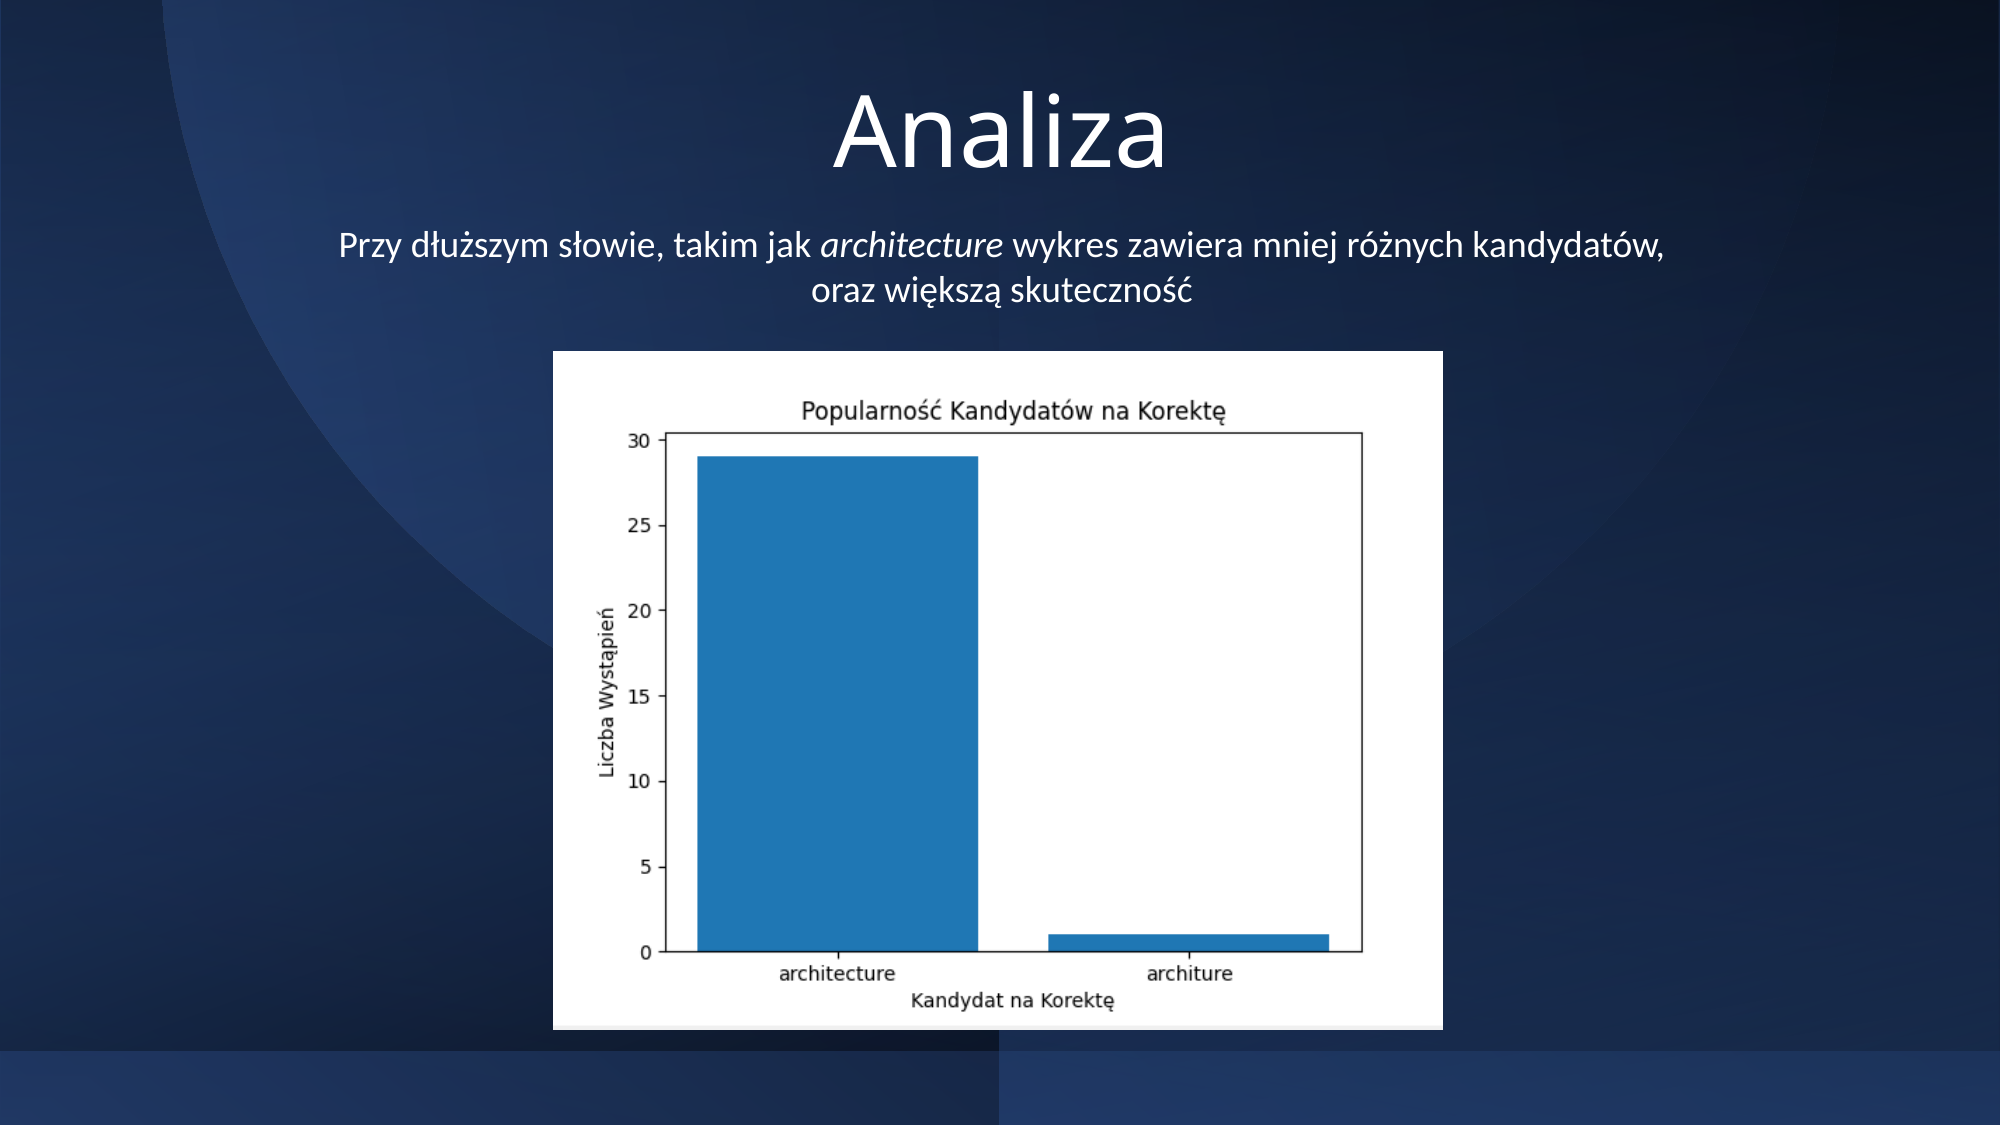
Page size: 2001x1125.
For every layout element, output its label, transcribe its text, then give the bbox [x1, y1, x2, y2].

text_box Przy dłuższym słowie, takim jak architecture wykres zawiera mniej różnych kandydatów, oraz większą skuteczność [314, 213, 1690, 318]
picture [553, 351, 1443, 1030]
text_box [0, 0, 1999, 1125]
text_box [204, 214, 1795, 652]
title Analiza [2, 0, 2000, 214]
